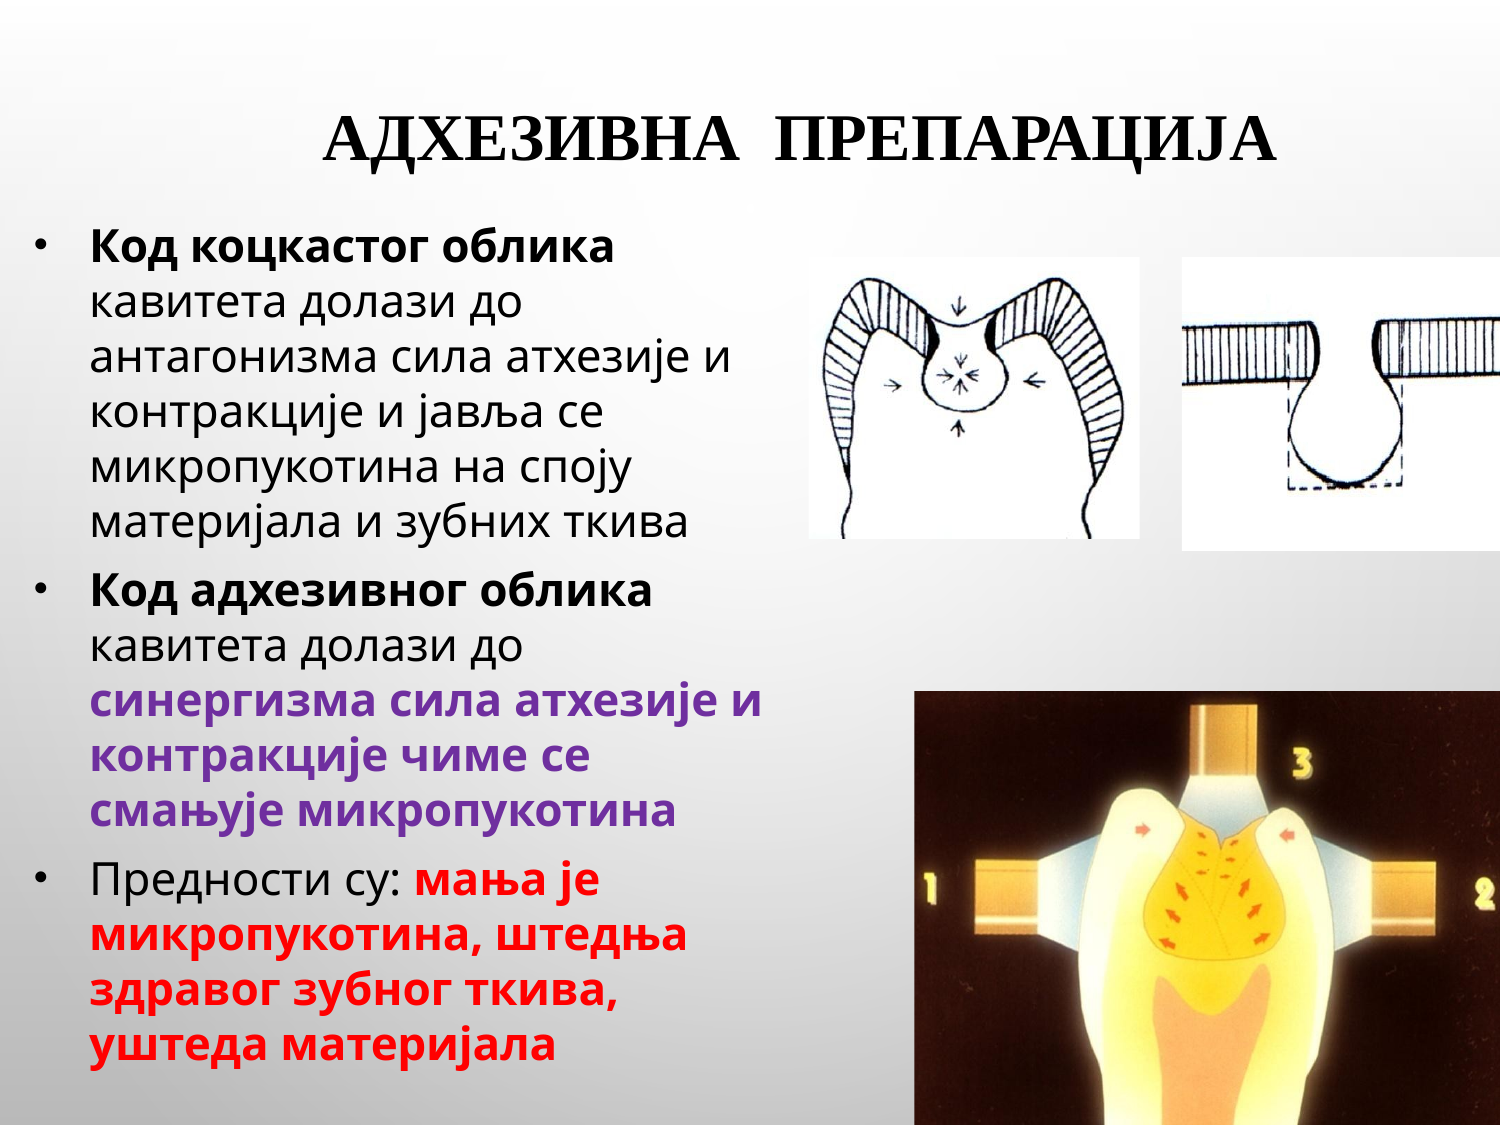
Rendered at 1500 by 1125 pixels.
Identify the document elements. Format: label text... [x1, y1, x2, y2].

text_box [914, 691, 1500, 1125]
picture [0, 0, 1500, 1125]
text_box [1181, 257, 1500, 551]
text_box Код коцкастог облика кавитета долази до антагонизма сила атхезије и контракције и јавља се микропукотина на споју материјала и зубних ткива Код адхезивног облика кавитета долази до синергизма сила атхезије и контракције чиме се смањује микропукотина Предности су: мања је микропукотина, штедња здравог зубног ткива, уштеда материјала [30, 214, 809, 1070]
title АдХЕЗИВНА ПРЕПАРАЦИЈА [162, 37, 1390, 228]
text_box [808, 257, 1140, 540]
